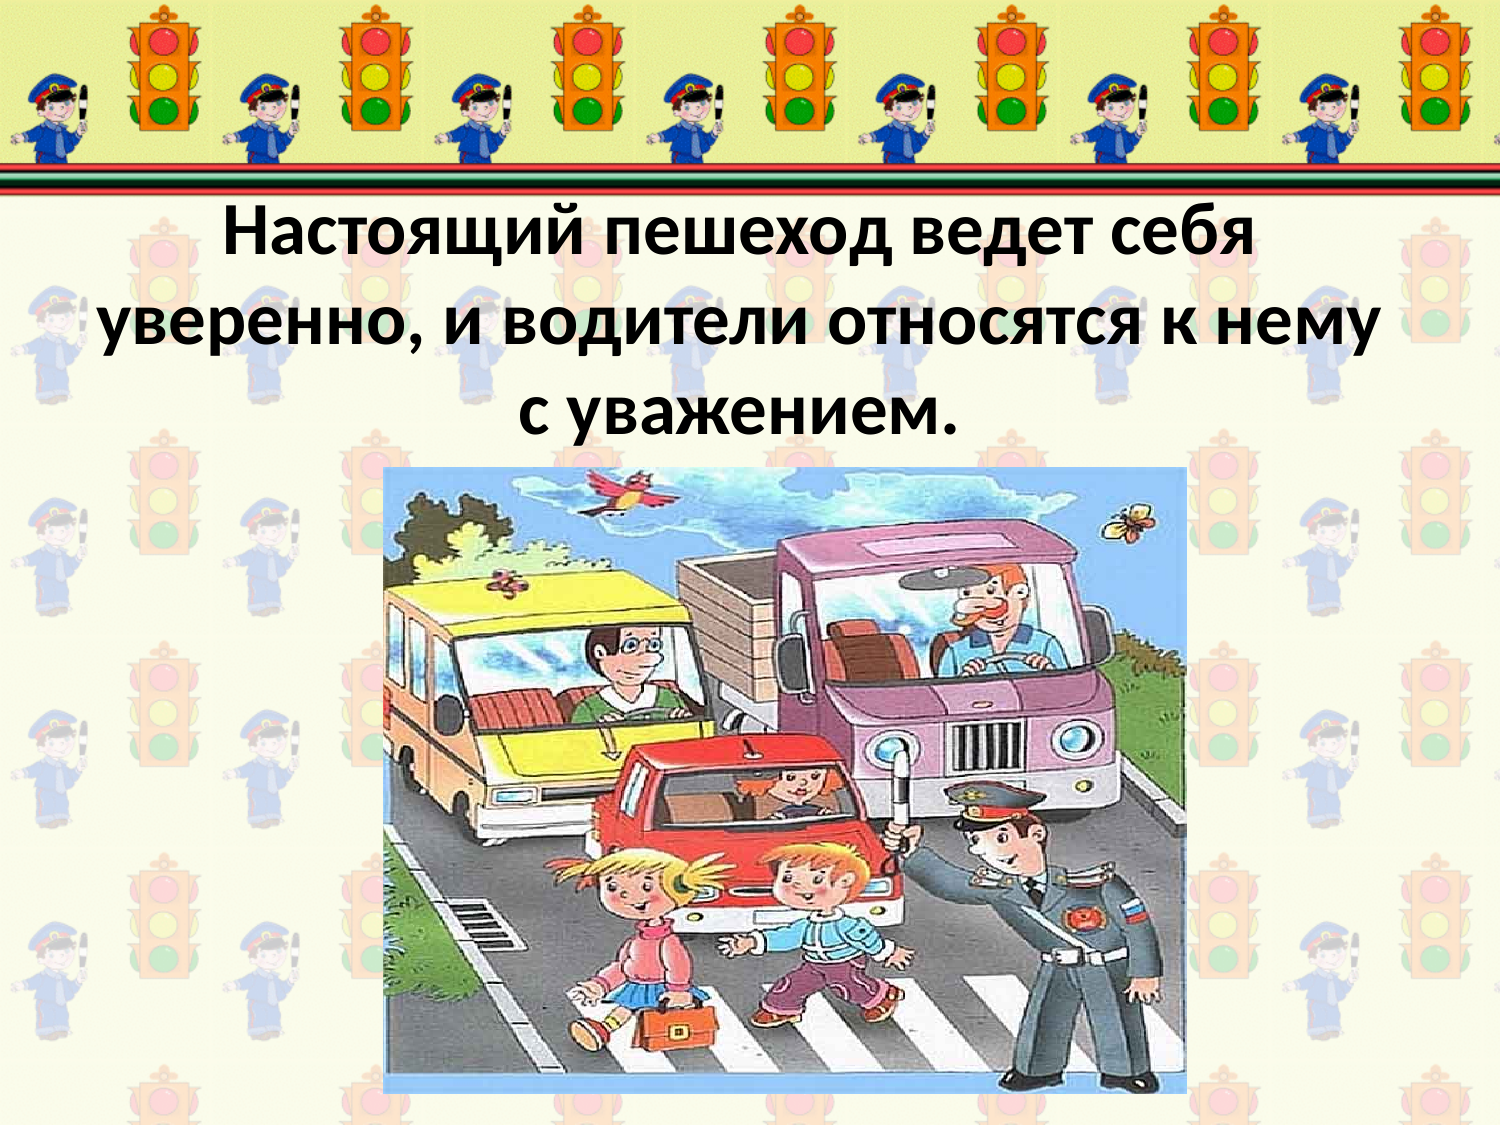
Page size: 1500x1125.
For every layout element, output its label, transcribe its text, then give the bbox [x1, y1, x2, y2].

picture [0, 0, 1500, 1125]
title Настоящий пешеход ведет себя уверенно, и водители относятся к нему с уважением. [64, 196, 1415, 433]
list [383, 467, 1188, 1095]
